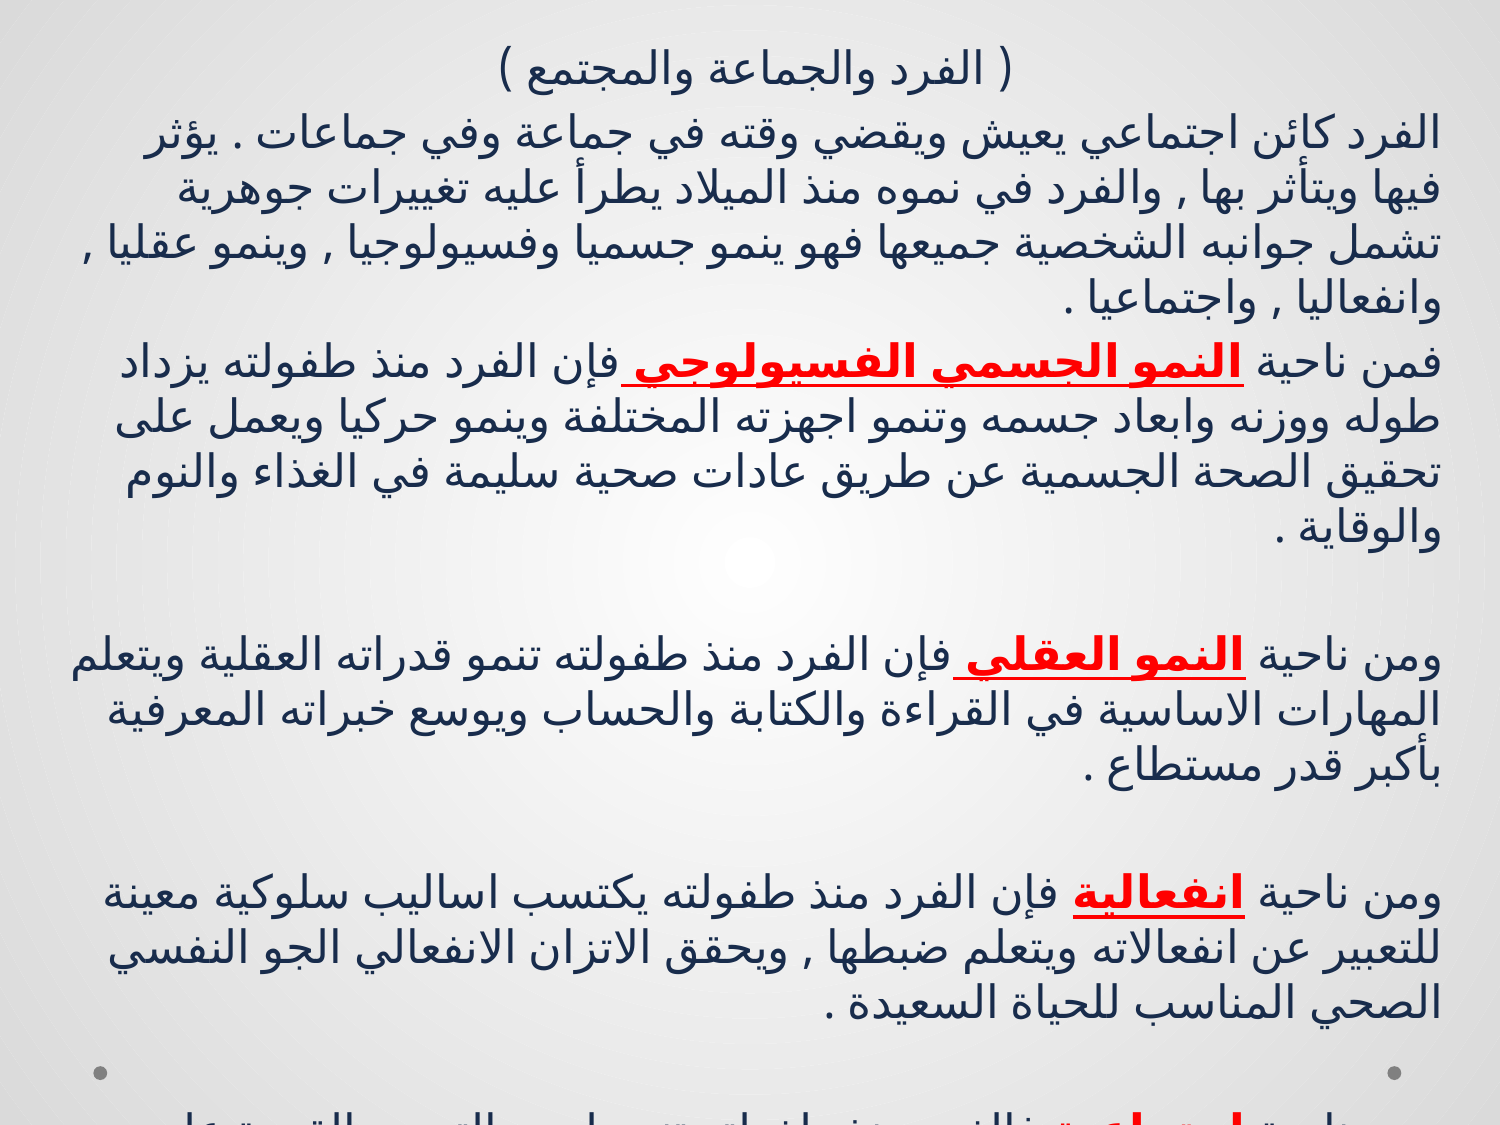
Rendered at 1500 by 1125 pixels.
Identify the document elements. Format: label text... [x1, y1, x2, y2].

list ( الفرد والجماعة والمجتمع ) الفرد كائن اجتماعي يعيش ويقضي وقته في جماعة وفي جماعات . يؤثر فيها ويتأثر بها , والفرد في نموه منذ الميلاد يطرأ عليه تغييرات جوهرية تشمل جوانبه الشخصية جميعها فهو ينمو جسميا وفسيولوجيا , وينمو عقليا , وانفعاليا , واجتماعيا . فمن ناحية النمو الجسمي الفسيولوجي فإن الفرد منذ طفولته يزداد طوله ووزنه وابعاد جسمه وتنمو اجهزته المختلفة وينمو حركيا ويعمل على تحقيق الصحة الجسمية عن طريق عادات صحية سليمة في الغذاء والنوم والوقاية . ومن ناحية النمو العقلي فإن الفرد منذ طفولته تنمو قدراته العقلية ويتعلم المهارات الاساسية في القراءة والكتابة والحساب ويوسع خبراته المعرفية بأكبر قدر مستطاع . ومن ناحية انفعالية فإن الفرد منذ طفولته يكتسب اساليب سلوكية معينة للتعبير عن انفعالاته ويتعلم ضبطها , ويحقق الاتزان الانفعالي الجو النفسي الصحي المناسب للحياة السعيدة . ومن ناحية اجتماعية فالفرد منذ طفولته تنمو لديه بالتدريج القدرة على انشاء علاقات اجتماعية فعالة مع الاخرين ويكتسب الاساليب السلوكية الاجتماعية والاتجاهات والقيم والمعايير الاجتماعية . [53, 30, 1459, 587]
